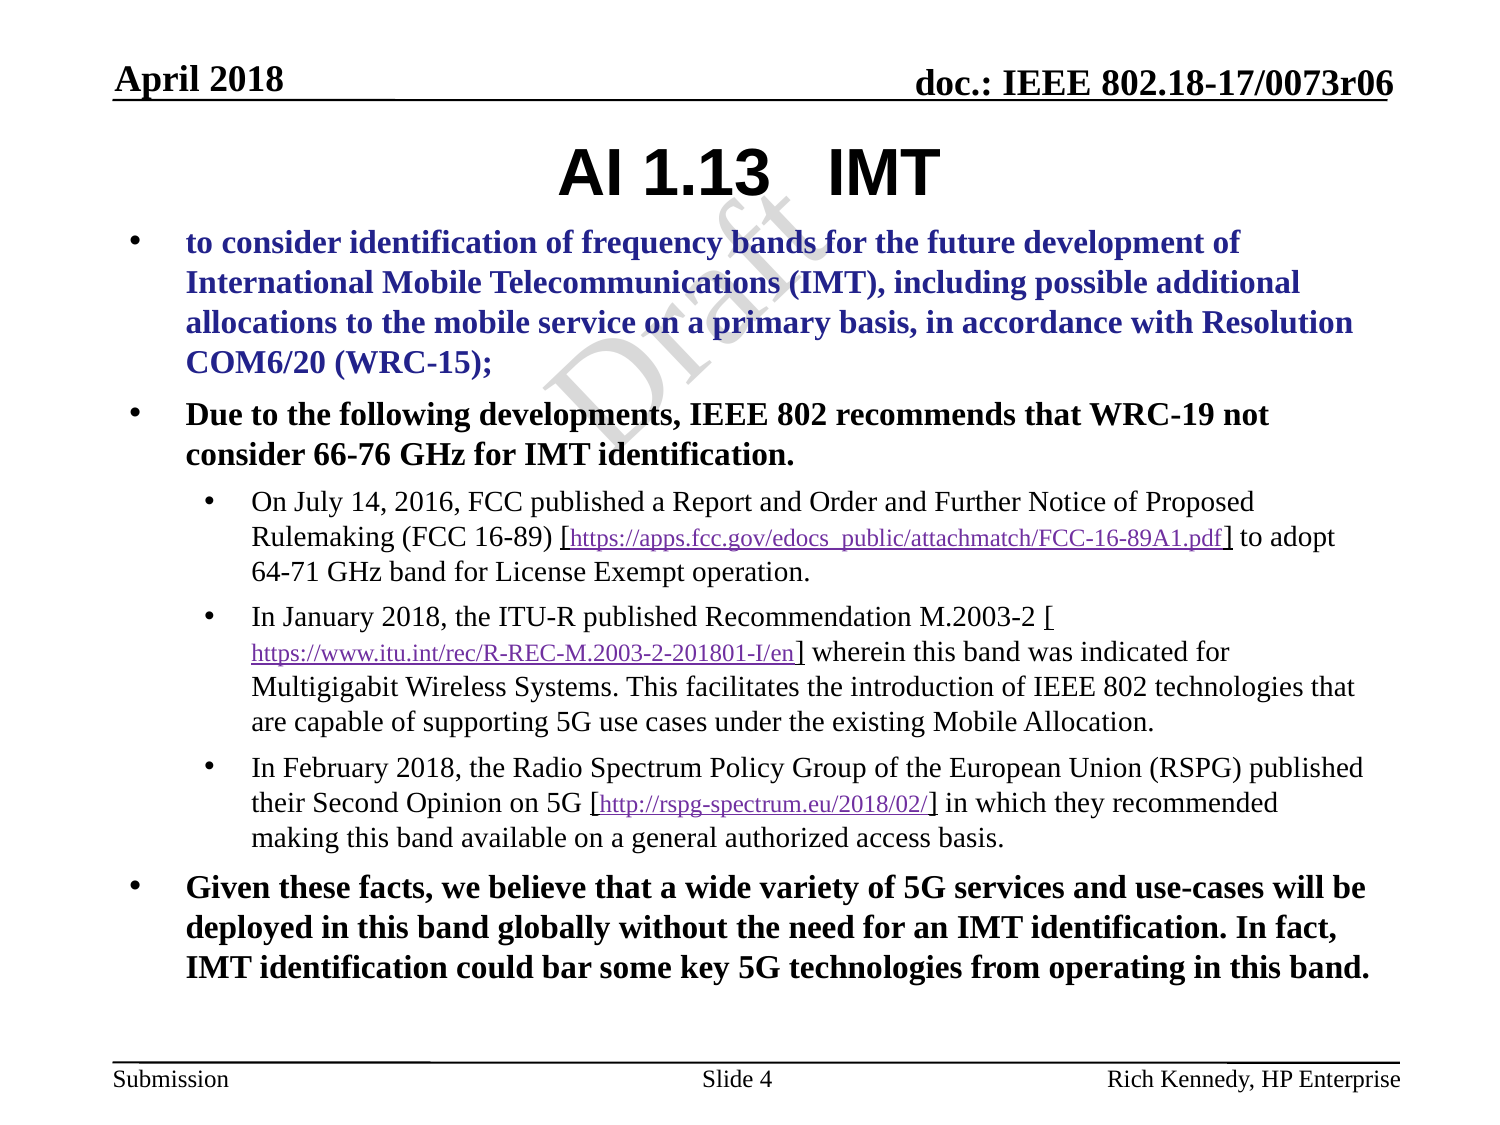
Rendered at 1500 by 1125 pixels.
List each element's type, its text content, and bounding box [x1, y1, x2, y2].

list to consider identification of frequency bands for the future development of International Mobile Telecommunications (IMT), including possible additional allocations to the mobile service on a primary basis, in accordance with Resolution COM6/20 (WRC-15); Due to the following developments, IEEE 802 recommends that WRC-19 not consider 66-76 GHz for IMT identification. On July 14, 2016, FCC published a Report and Order and Further Notice of Proposed Rulemaking (FCC 16-89) [https://apps.fcc.gov/edocs_public/attachmatch/FCC-16-89A1.pdf] to adopt 64-71 GHz band for License Exempt operation. In January 2018, the ITU-R published Recommendation M.2003-2 [https://www.itu.int/rec/R-REC-M.2003-2-201801-I/en] wherein this band was indicated for Multigigabit Wireless Systems. This facilitates the introduction of IEEE 802 technologies that are capable of supporting 5G use cases under the existing Mobile Allocation. In February 2018, the Radio Spectrum Policy Group of the European Union (RSPG) published their Second Opinion on 5G [http://rspg-spectrum.eu/2018/02/] in which they recommended making this band available on a general authorized access basis. Given these facts, we believe that a wide variety of 5G services and use-cases will be deployed in this band globally without the need for an IMT identification. In fact, IMT identification could bar some key 5G technologies from operating in this band. [114, 212, 1390, 888]
slide_number Slide 4 [674, 1061, 800, 1123]
title AI 1.13 IMT [112, 99, 1388, 238]
footer Rich Kennedy, HP Enterprise [878, 1061, 1402, 1093]
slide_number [114, 54, 423, 100]
